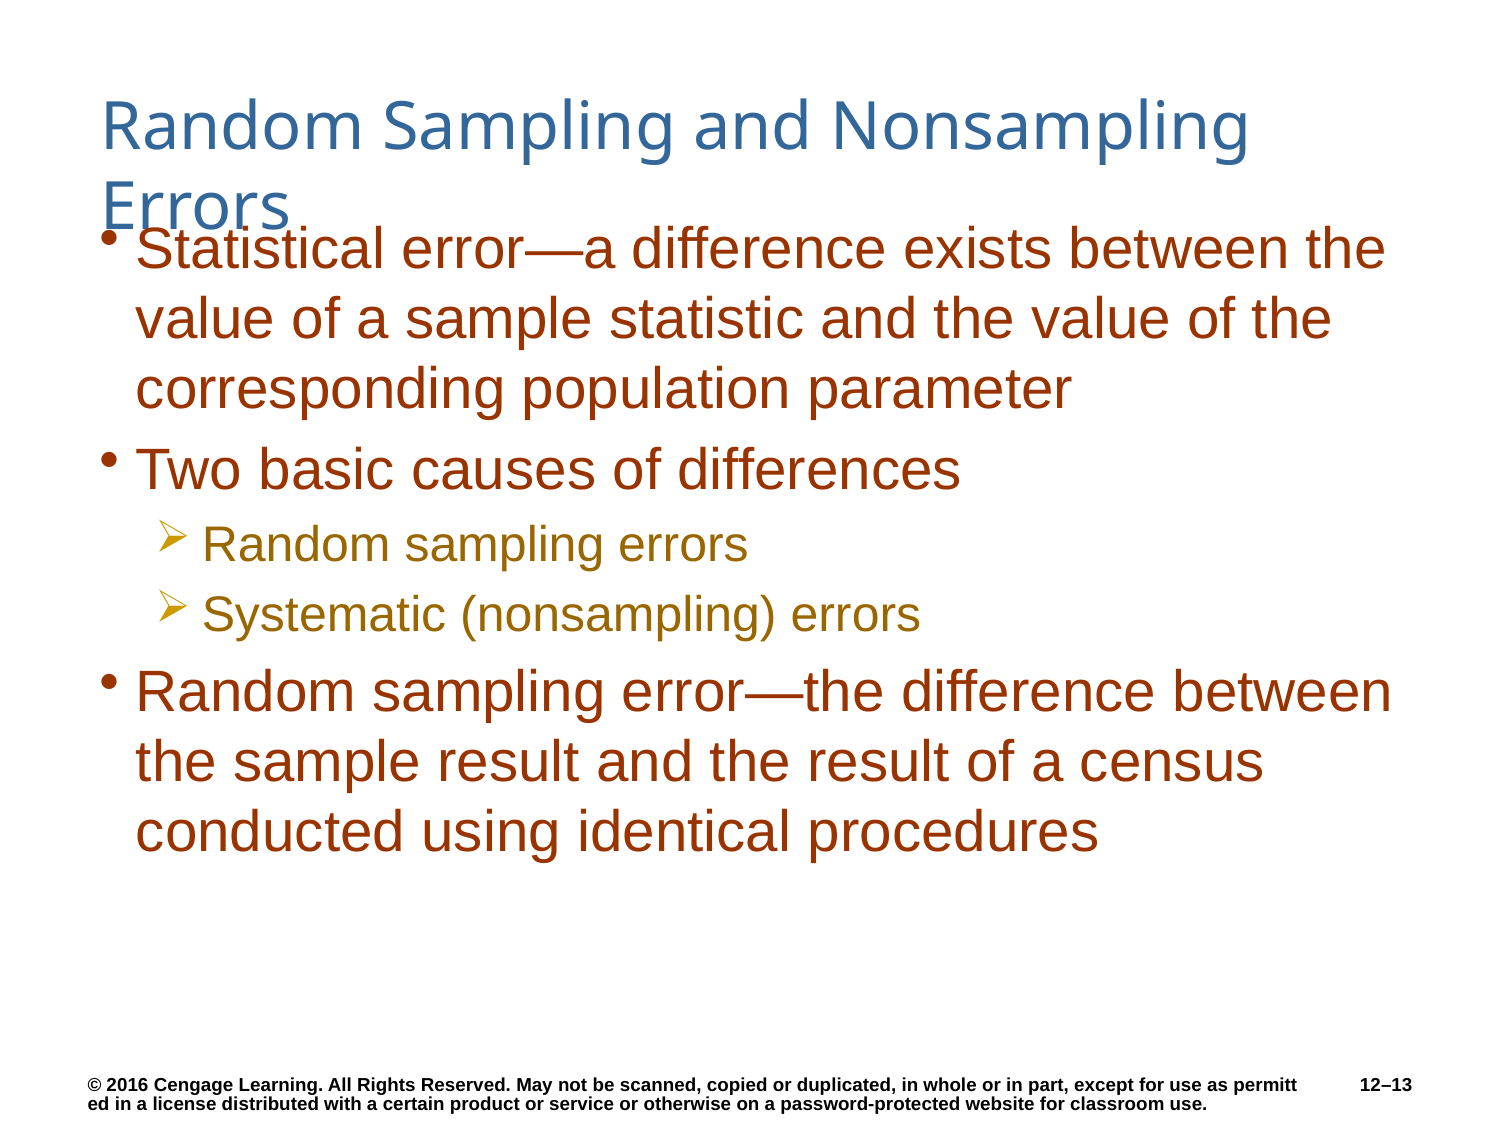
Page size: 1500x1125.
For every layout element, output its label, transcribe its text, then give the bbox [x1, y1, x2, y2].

footer © 2016 Cengage Learning. All Rights Reserved. May not be scanned, copied or duplicated, in whole or in part, except for use as permitted in a license distributed with a certain product or service or otherwise on a password-protected website for classroom use. [87, 1057, 1050, 1103]
list Statistical error—a difference exists between the value of a sample statistic and the value of the corresponding population parameter Two basic causes of differences Random sampling errors Systematic (nonsampling) errors Random sampling error—the difference between the sample result and the result of a census conducted using identical procedures [84, 202, 1414, 1013]
slide_number 12–13 [1050, 1042, 1413, 1103]
title Random Sampling and Nonsampling Errors [85, 75, 1411, 171]
